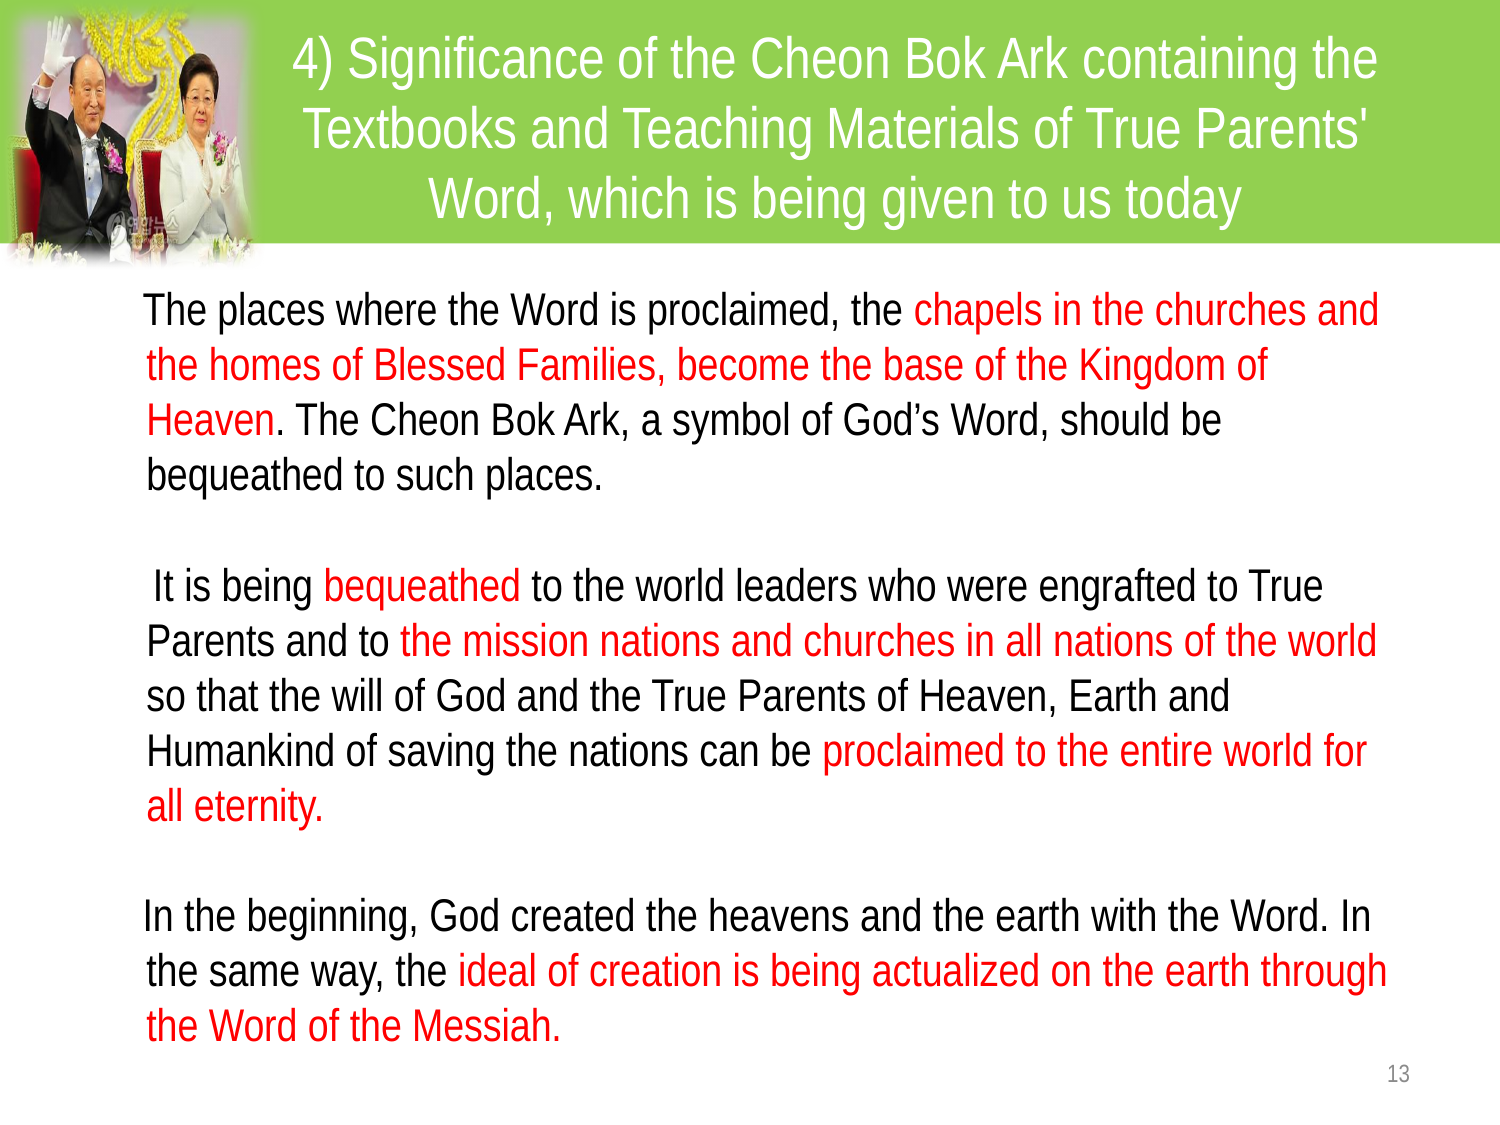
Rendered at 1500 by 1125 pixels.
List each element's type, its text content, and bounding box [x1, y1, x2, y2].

title 4) Significance of the Cheon Bok Ark containing the Textbooks and Teaching Materials of True Parents' Word, which is being given to us today [270, 30, 1447, 219]
slide_number 13 [1074, 1042, 1425, 1103]
list The places where the Word is proclaimed, the chapels in the churches and the homes of Blessed Families, become the base of the Kingdom of Heaven. The Cheon Bok Ark, a symbol of God’s Word, should be bequeathed to such places. It is being bequeathed to the world leaders who were engrafted to True Parents and to the mission nations and churches in all nations of the world so that the will of God and the True Parents of Heaven, Earth and Humankind of saving the nations can be proclaimed to the entire world for all eternity. In the beginning, God created the heavens and the earth with the Word. In the same way, the ideal of creation is being actualized on the earth through the Word of the Messiah. [75, 208, 1425, 1071]
picture [0, 0, 266, 271]
text_box [267, 0, 1500, 246]
